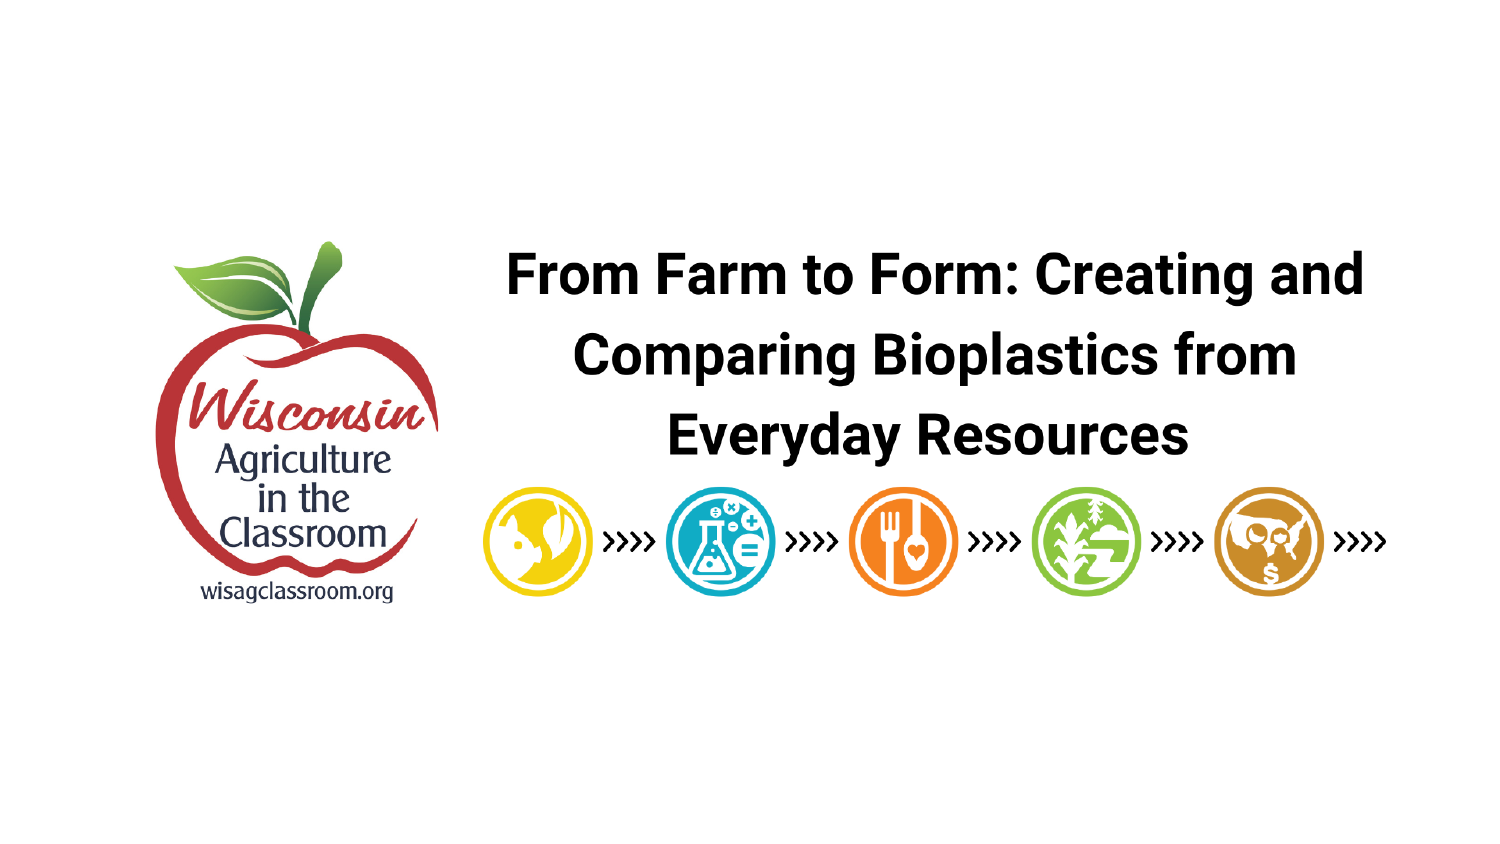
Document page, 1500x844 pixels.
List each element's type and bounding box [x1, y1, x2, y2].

picture [0, 234, 1500, 610]
